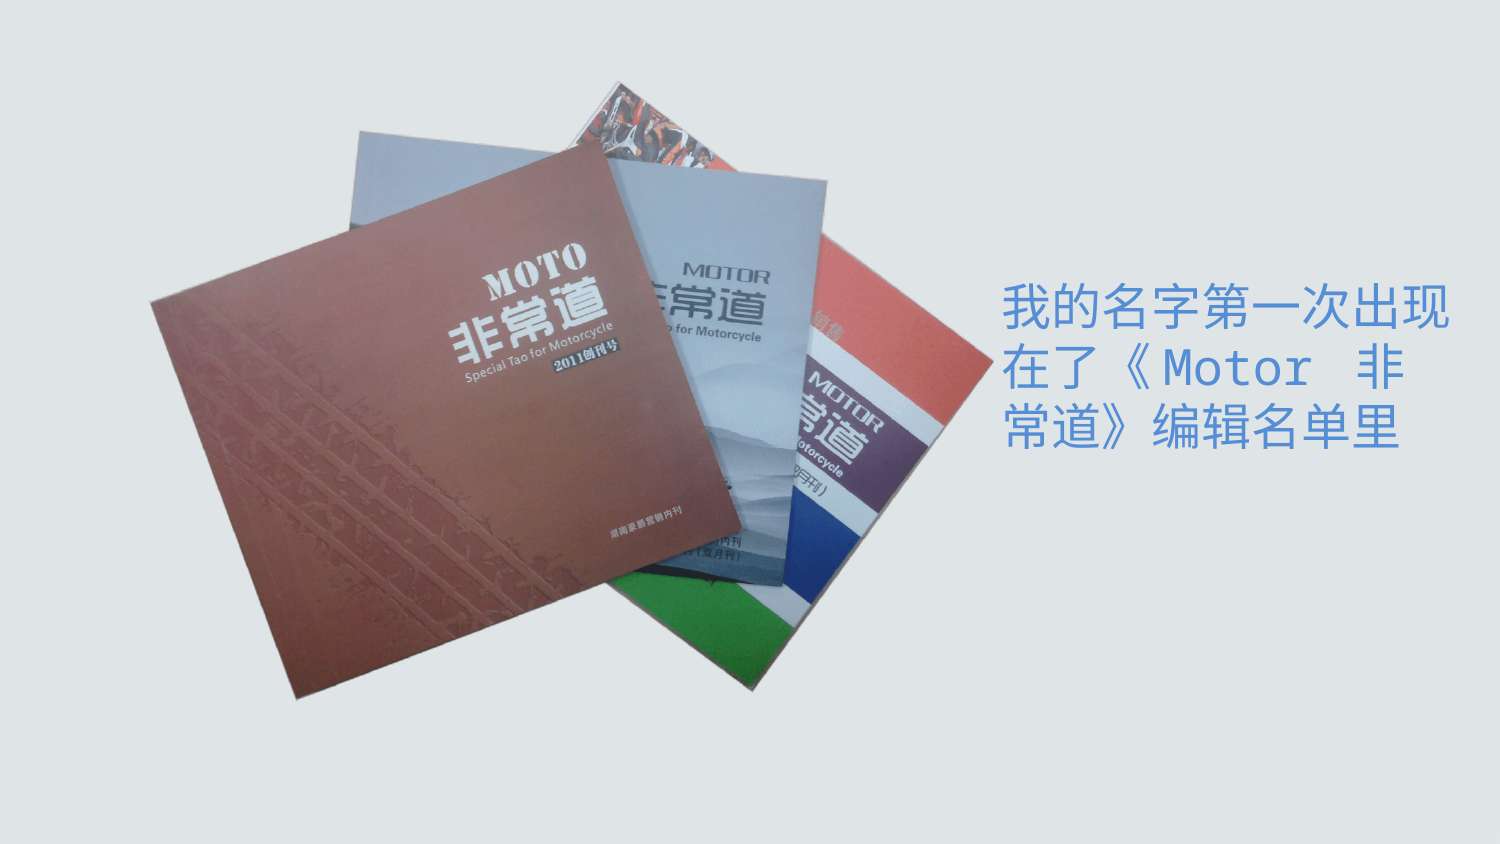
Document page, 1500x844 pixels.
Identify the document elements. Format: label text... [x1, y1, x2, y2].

text_box 我的名字第一次出现在了《Motor 非常道》编辑名单里 [994, 268, 1468, 463]
picture [0, 0, 1500, 844]
